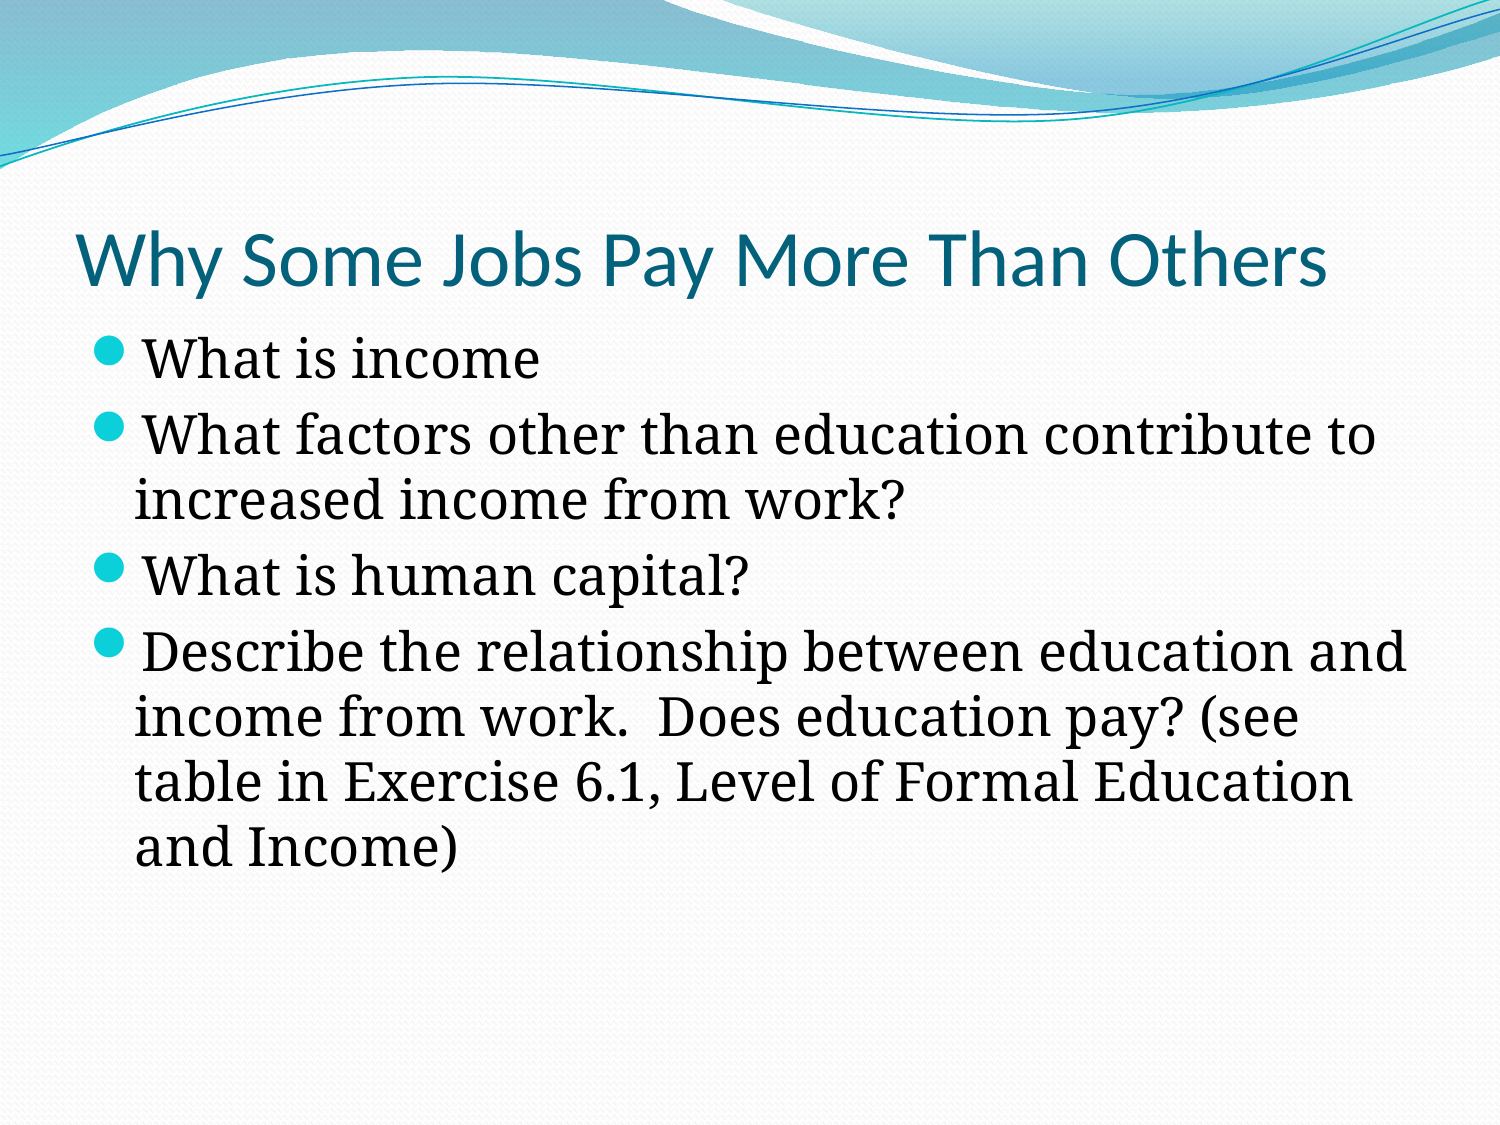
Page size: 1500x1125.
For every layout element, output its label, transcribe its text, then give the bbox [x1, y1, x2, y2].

title Why Some Jobs Pay More Than Others [75, 115, 1425, 303]
list What is income What factors other than education contribute to increased income from work? What is human capital? Describe the relationship between education and income from work. Does education pay? (see table in Exercise 6.1, Level of Formal Education and Income) [75, 317, 1425, 1038]
